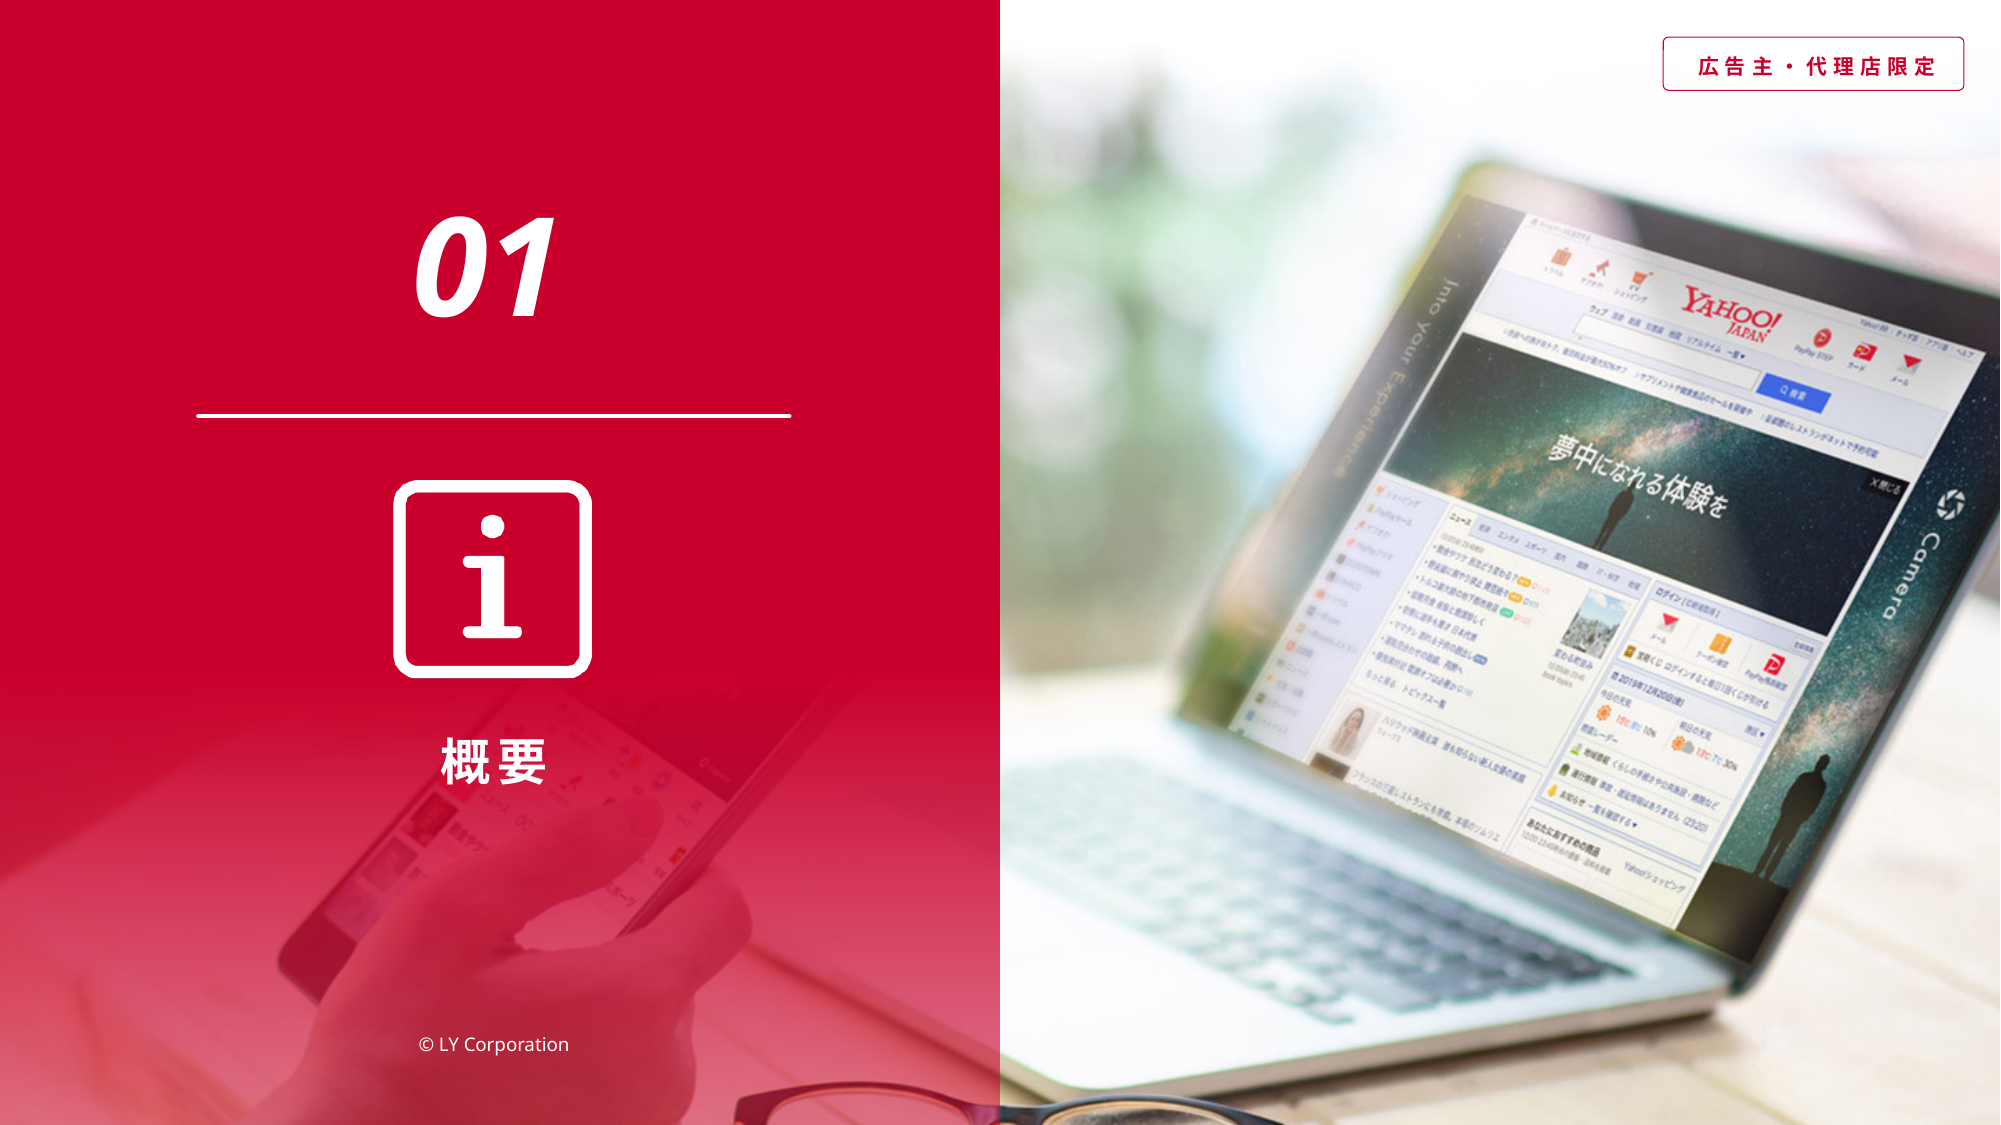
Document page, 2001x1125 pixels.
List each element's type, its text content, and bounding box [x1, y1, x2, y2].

list 概要 [198, 723, 790, 956]
picture [361, 454, 622, 696]
list 01 [397, 171, 587, 346]
picture [1000, 0, 2000, 1125]
